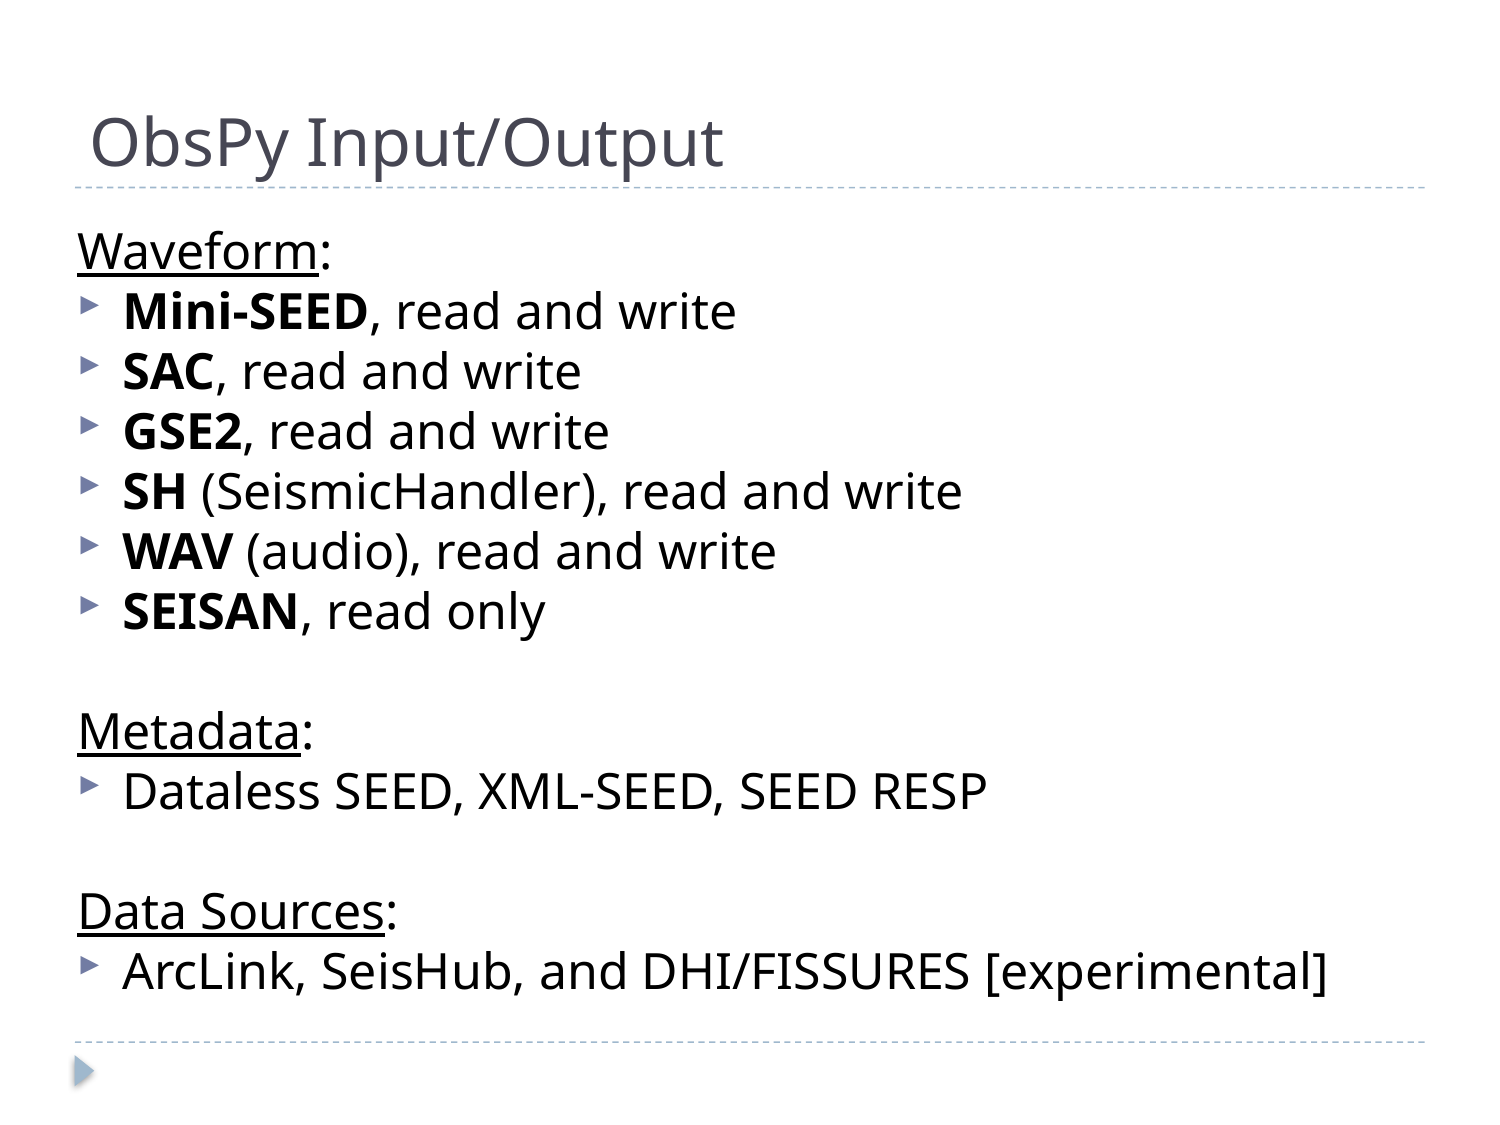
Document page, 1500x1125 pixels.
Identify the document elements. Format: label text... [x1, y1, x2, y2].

list Waveform: Mini-SEED, read and write SAC, read and write GSE2, read and write SH (SeismicHandler), read and write WAV (audio), read and write SEISAN, read only Metadata: Dataless SEED, XML-SEED, SEED RESP Data Sources: ArcLink, SeisHub, and DHI/FISSURES [experimental] [62, 212, 1376, 1106]
title ObsPy Input/Output [75, 24, 1425, 188]
